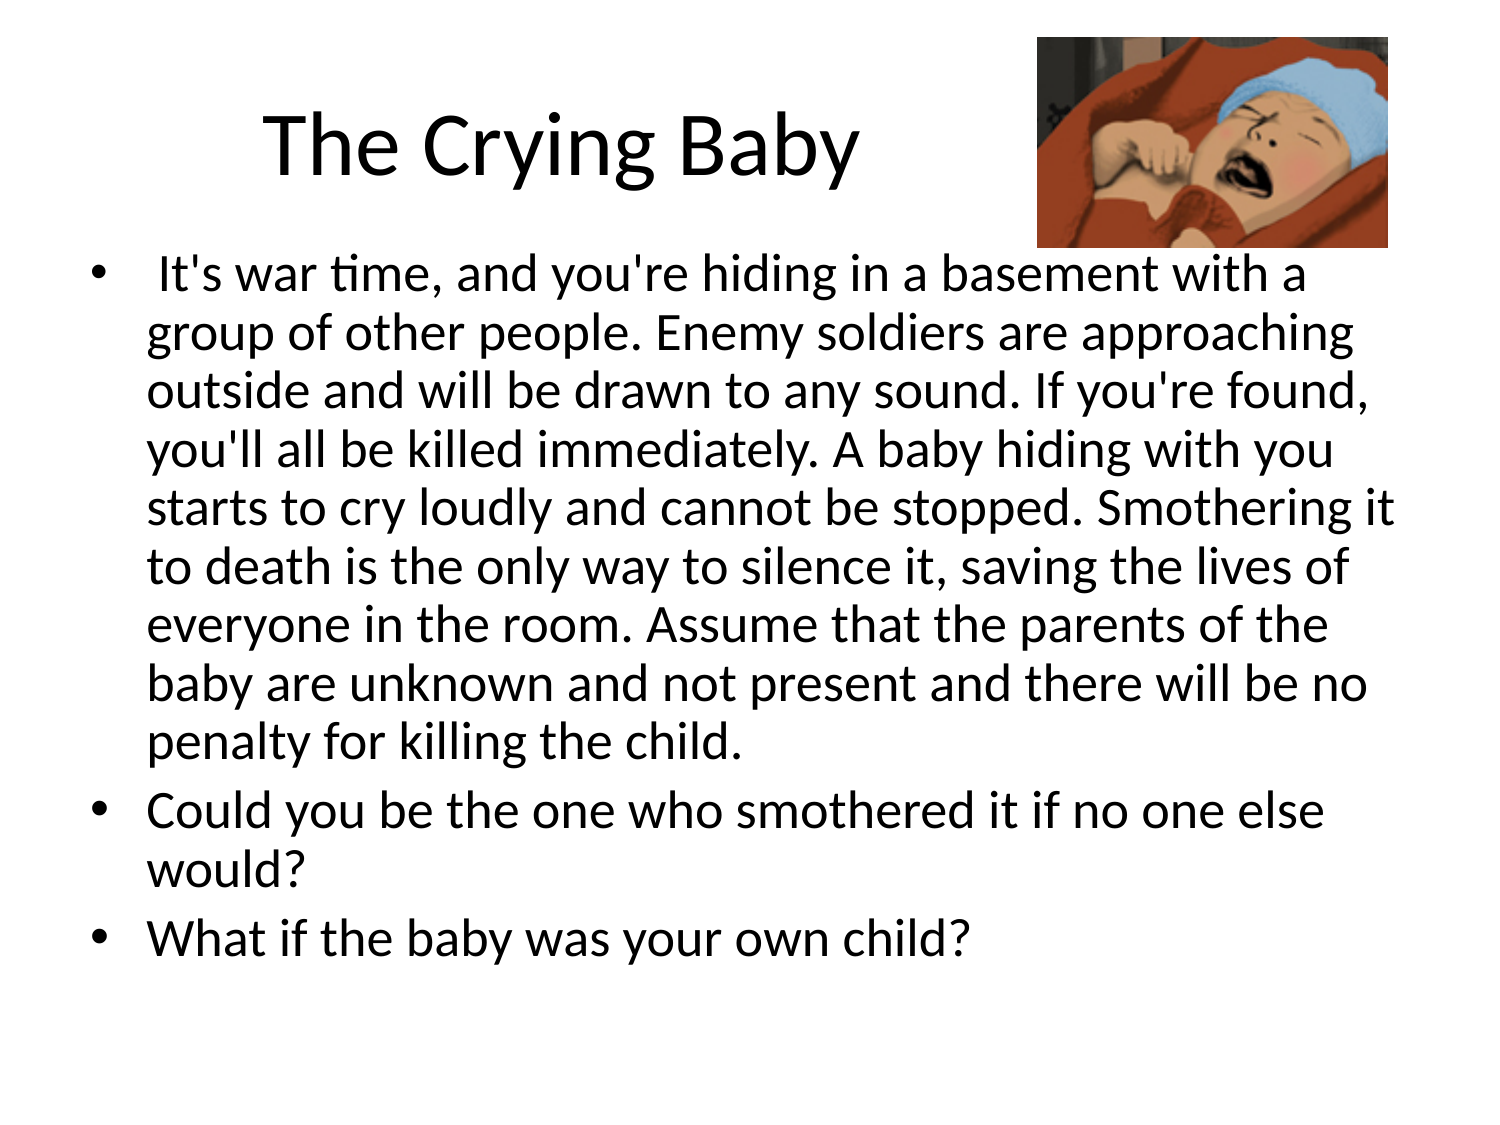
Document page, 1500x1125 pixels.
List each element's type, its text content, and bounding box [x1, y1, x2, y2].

list It's war time, and you're hiding in a basement with a group of other people. Enemy soldiers are approaching outside and will be drawn to any sound. If you're found, you'll all be killed immediately. A baby hiding with you starts to cry loudly and cannot be stopped. Smothering it to death is the only way to silence it, saving the lives of everyone in the room. Assume that the parents of the baby are unknown and not present and there will be no penalty for killing the child. Could you be the one who smothered it if no one else would? What if the baby was your own child? [75, 237, 1425, 1075]
title The Crying Baby [75, 45, 1032, 233]
picture [1037, 37, 1388, 248]
